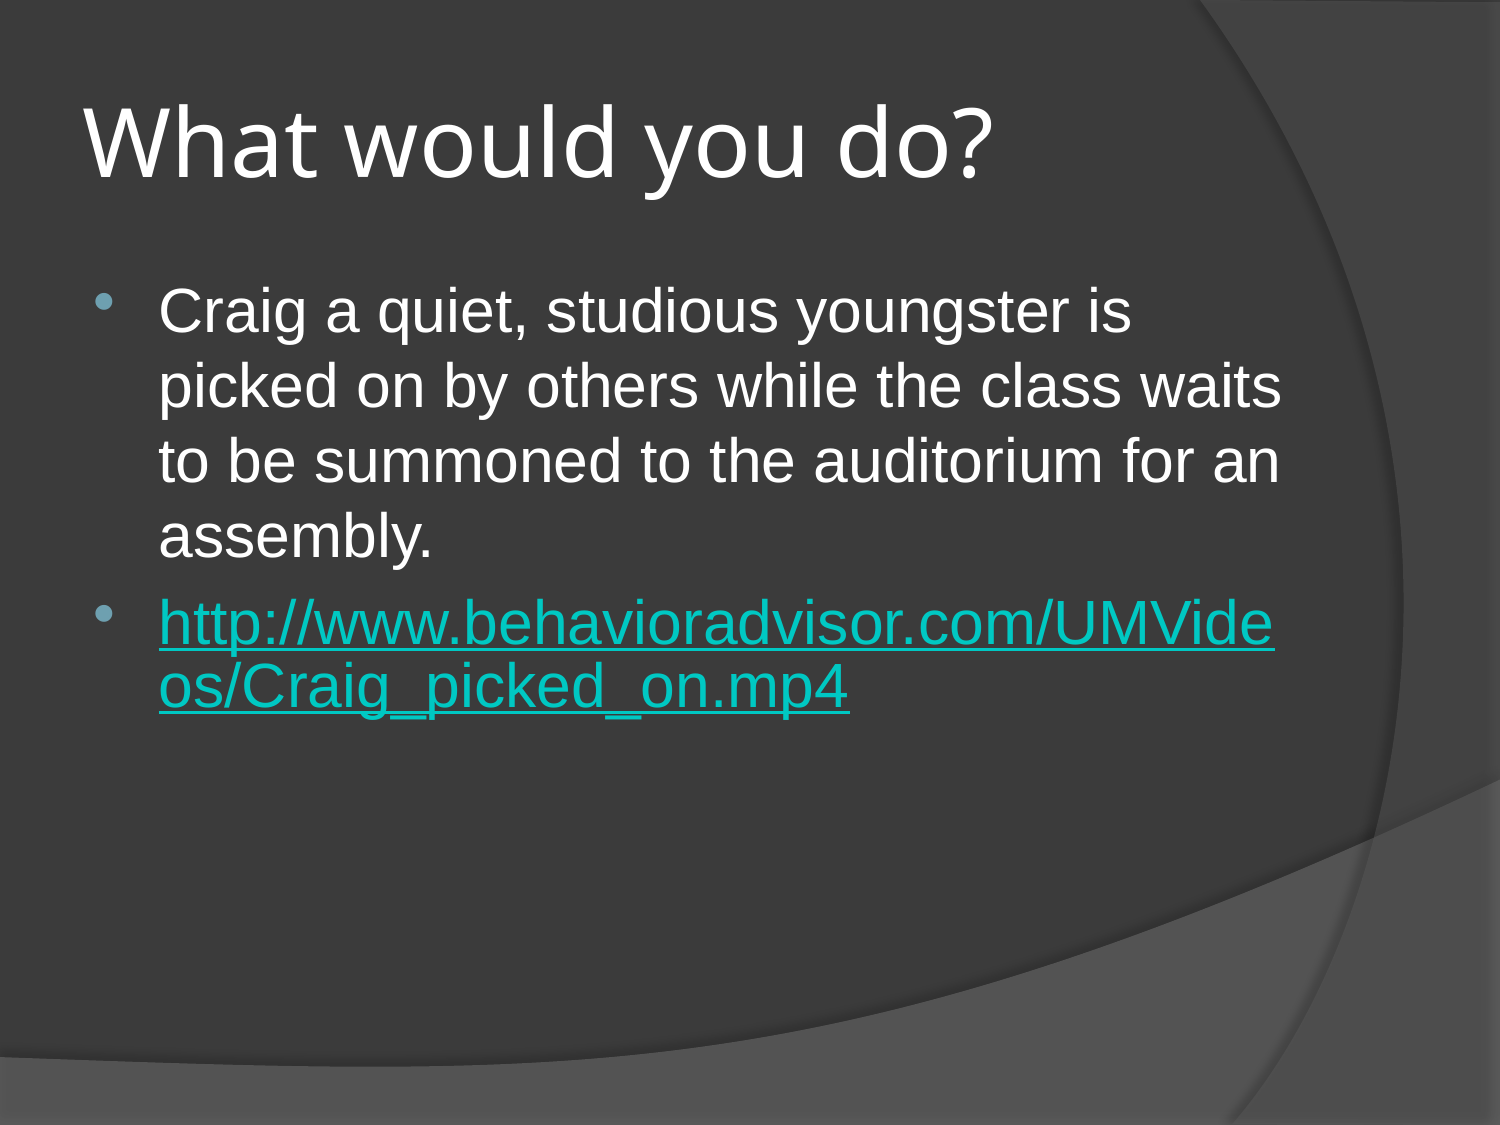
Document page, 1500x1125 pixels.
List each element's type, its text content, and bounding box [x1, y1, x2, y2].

list Craig a quiet, studious youngster is picked on by others while the class waits to be summoned to the auditorium for an assembly. http://www.behavioradvisor.com/UMVideos/Craig_picked_on.mp4 [75, 262, 1300, 1005]
title What would you do? [75, 45, 1300, 233]
